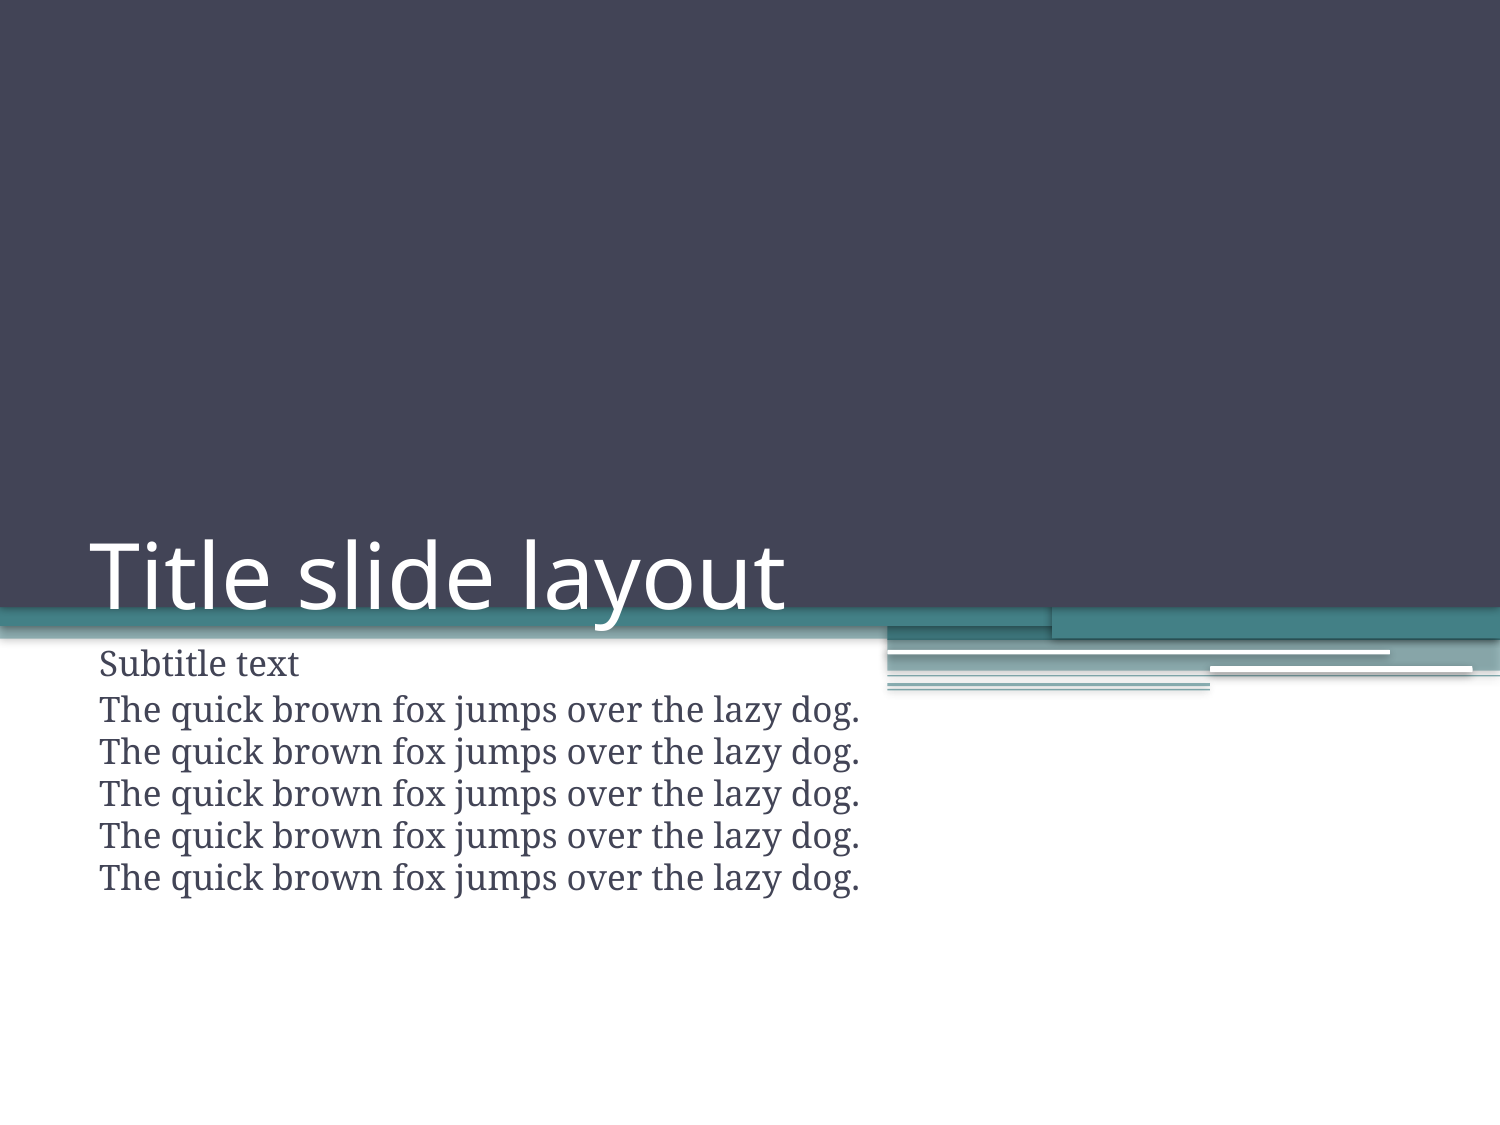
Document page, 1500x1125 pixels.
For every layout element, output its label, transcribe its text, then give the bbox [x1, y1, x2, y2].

title Title slide layout [75, 394, 1463, 636]
subtitle Subtitle text The quick brown fox jumps over the lazy dog. The quick brown fox jumps over the lazy dog. The quick brown fox jumps over the lazy dog. The quick brown fox jumps over the lazy dog. The quick brown fox jumps over the lazy dog. [75, 633, 888, 922]
